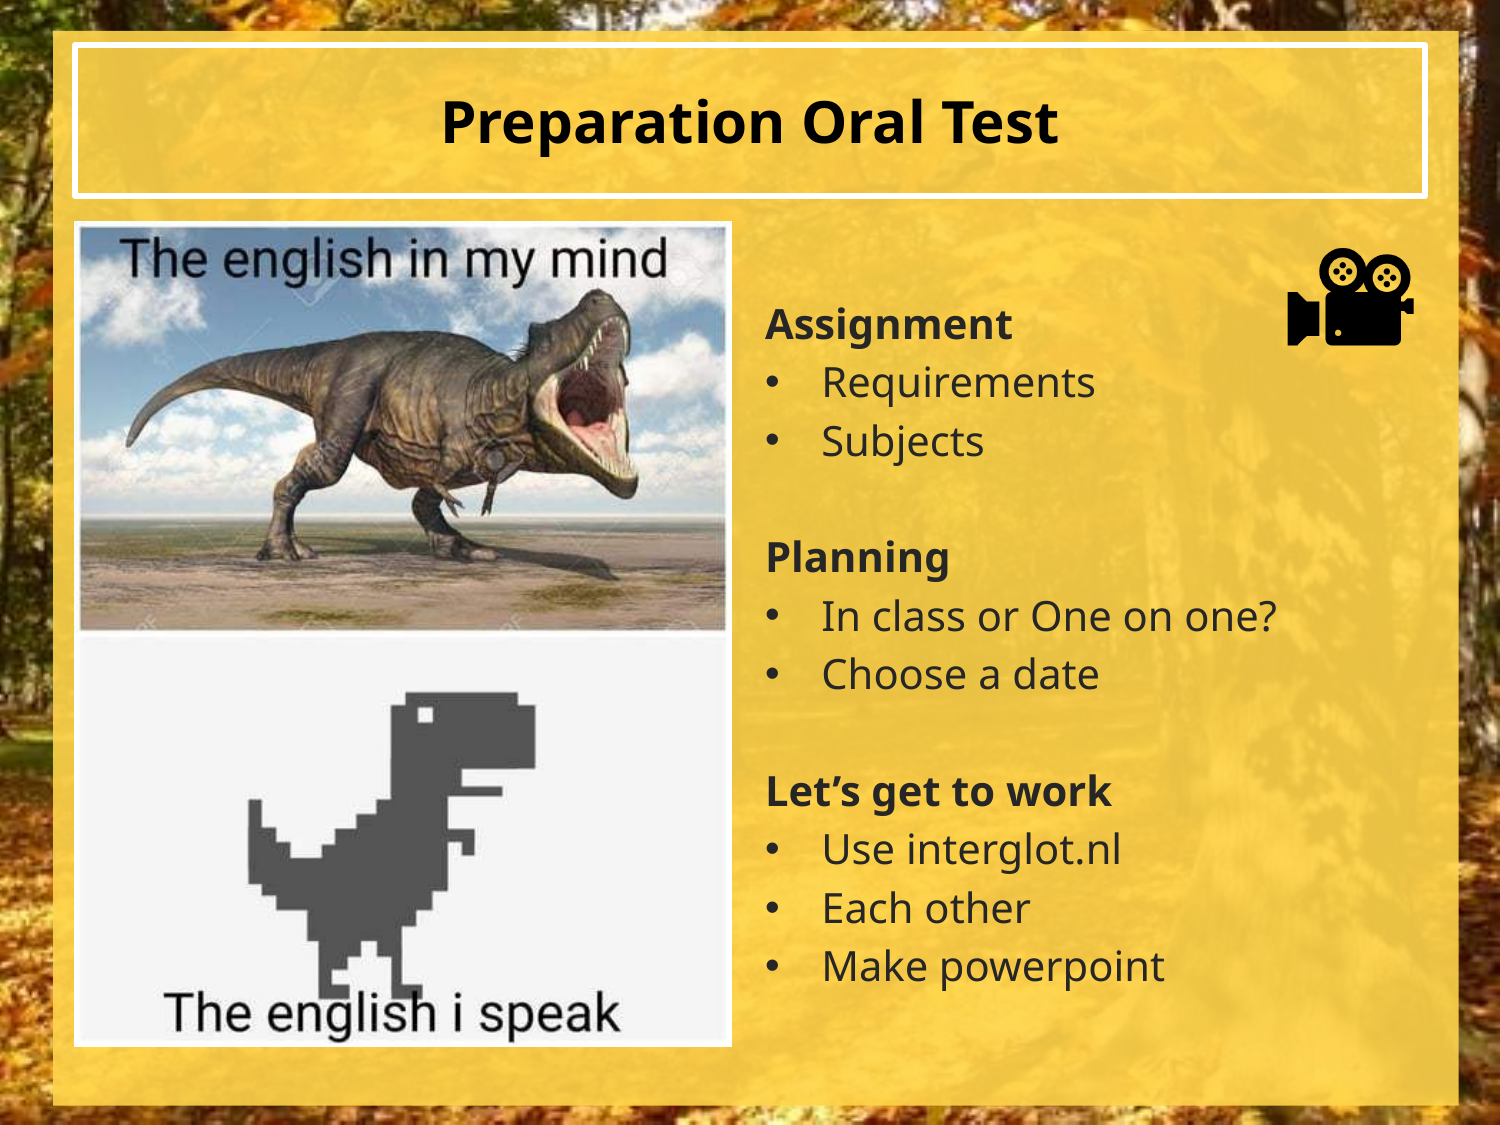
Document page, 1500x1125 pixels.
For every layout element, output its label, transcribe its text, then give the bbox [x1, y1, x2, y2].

title Preparation Oral Test [72, 42, 1428, 199]
list Assignment Requirements Subjects Planning In class or One on one? Choose a date Let’s get to work Use interglot.nl Each other Make powerpoint [750, 231, 1425, 1071]
picture [0, 0, 1500, 1125]
